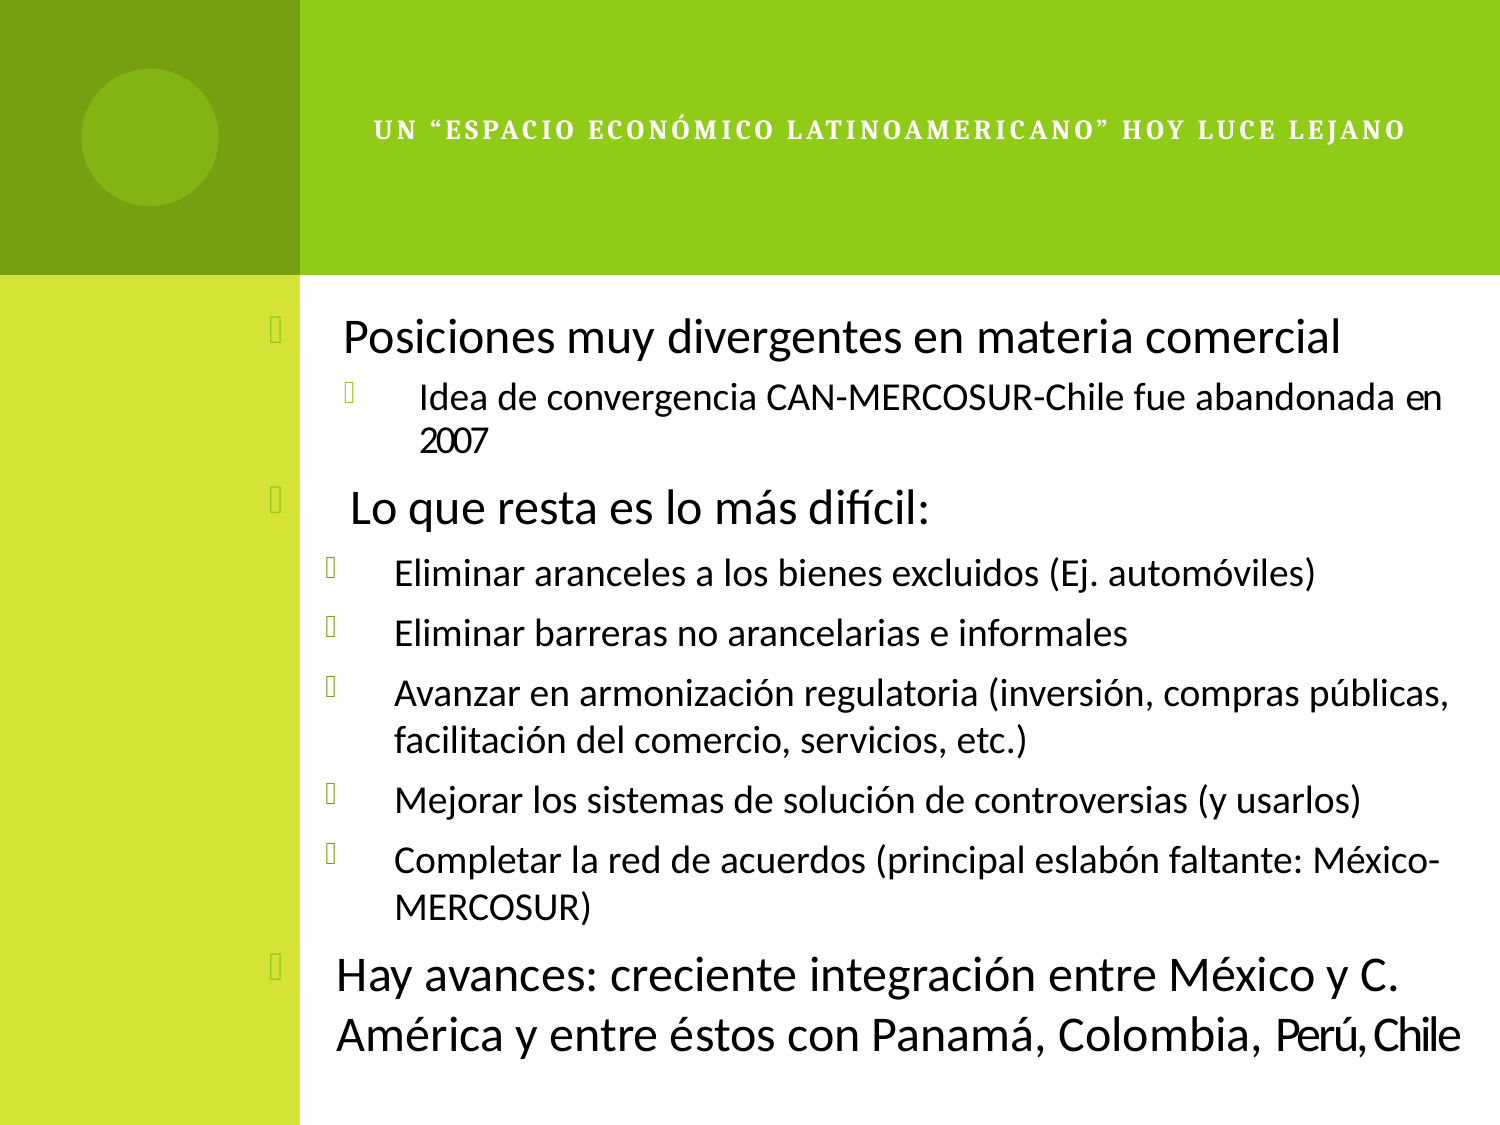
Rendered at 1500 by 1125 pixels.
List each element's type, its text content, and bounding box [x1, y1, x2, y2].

list Posiciones muy divergentes en materia comercial Idea de convergencia CAN-MERCOSUR-Chile fue abandonada en 2007 Lo que resta es lo más difícil: Eliminar aranceles a los bienes excluidos (Ej. automóviles) Eliminar barreras no arancelarias e informales Avanzar en armonización regulatoria (inversión, compras públicas, facilitación del comercio, servicios, etc.) Mejorar los sistemas de solución de controversias (y usarlos) Completar la red de acuerdos (principal eslabón faltante: México-MERCOSUR) Hay avances: creciente integración entre México y C. América y entre éstos con Panamá, Colombia, Perú, Chile [253, 302, 1483, 1083]
title un “espacio económico latinoamericano” hoy luce lejano [301, 37, 1483, 220]
